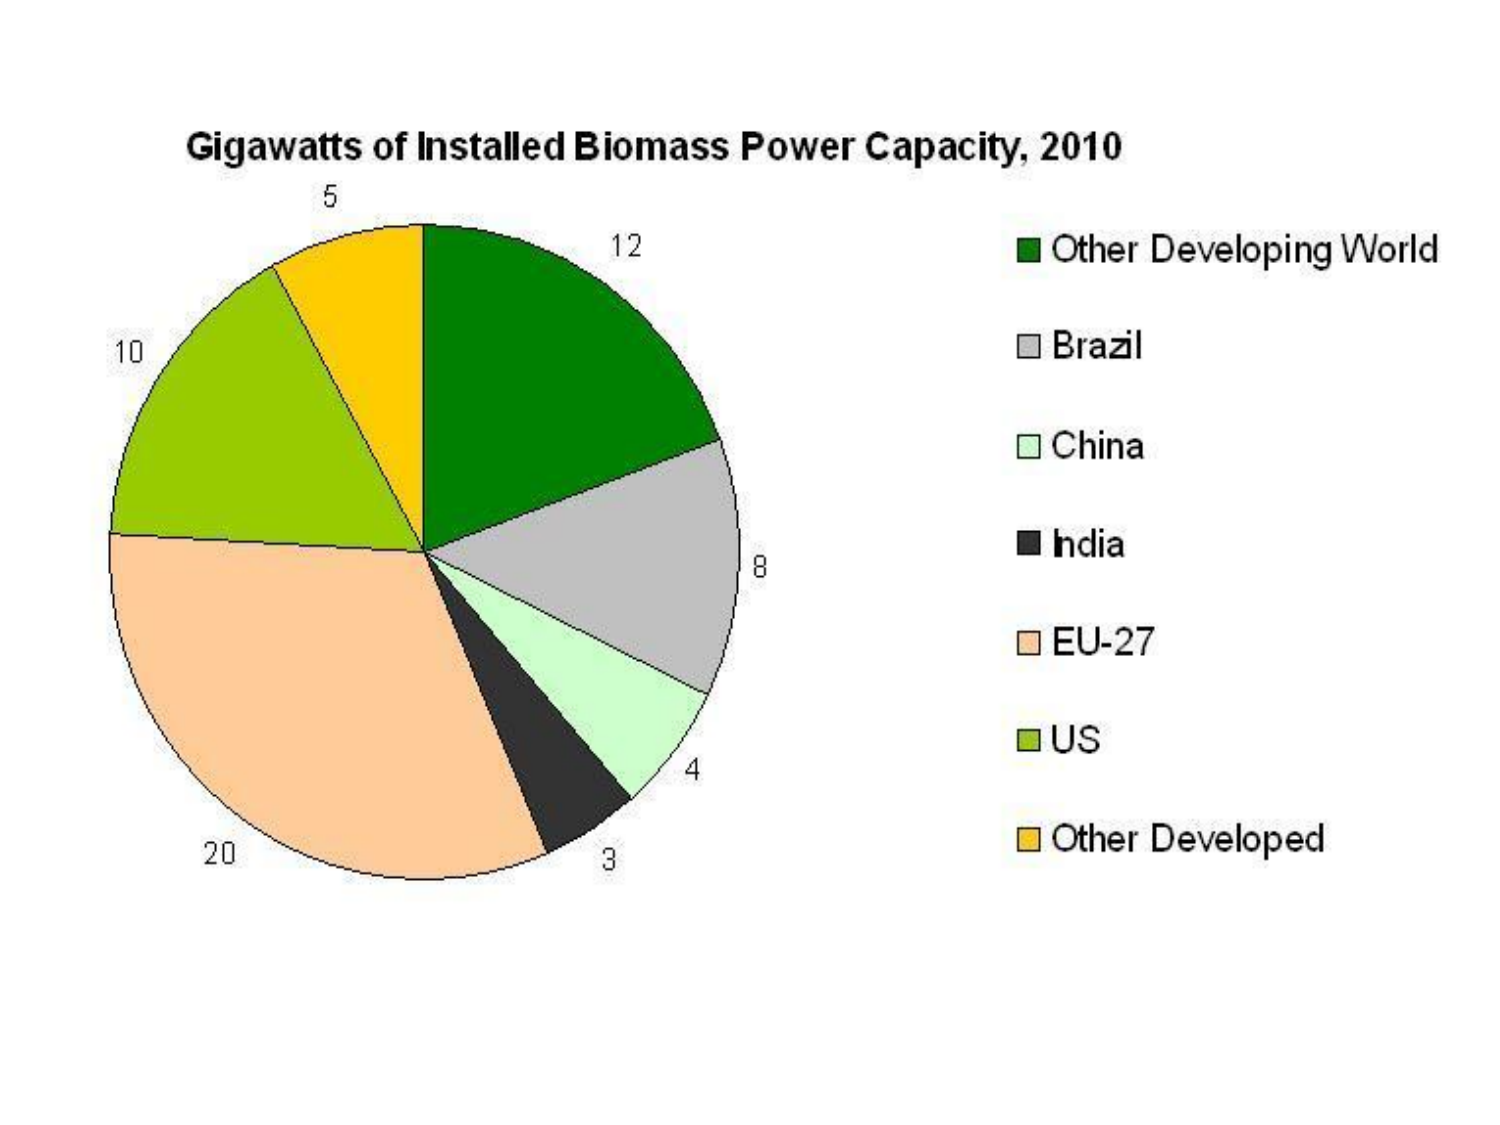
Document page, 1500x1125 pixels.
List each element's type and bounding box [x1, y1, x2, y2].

list [64, 89, 1459, 971]
